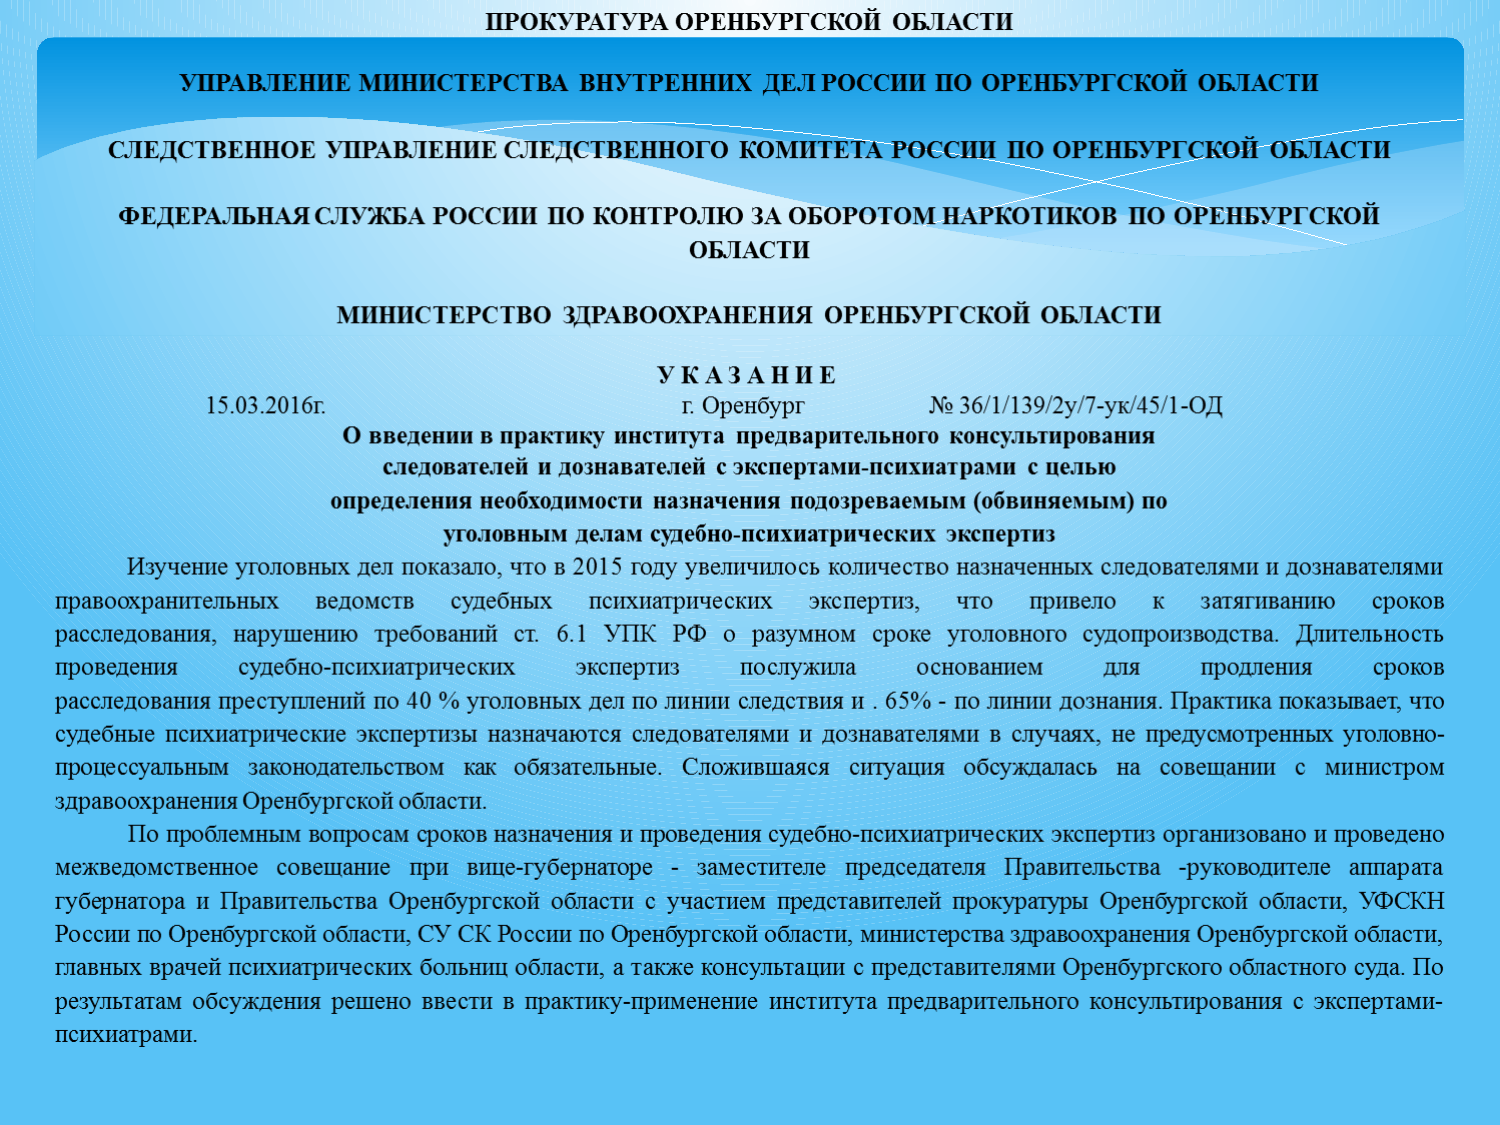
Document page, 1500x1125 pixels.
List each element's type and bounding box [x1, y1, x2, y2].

picture [40, 68, 1460, 1072]
picture [40, 0, 1460, 42]
